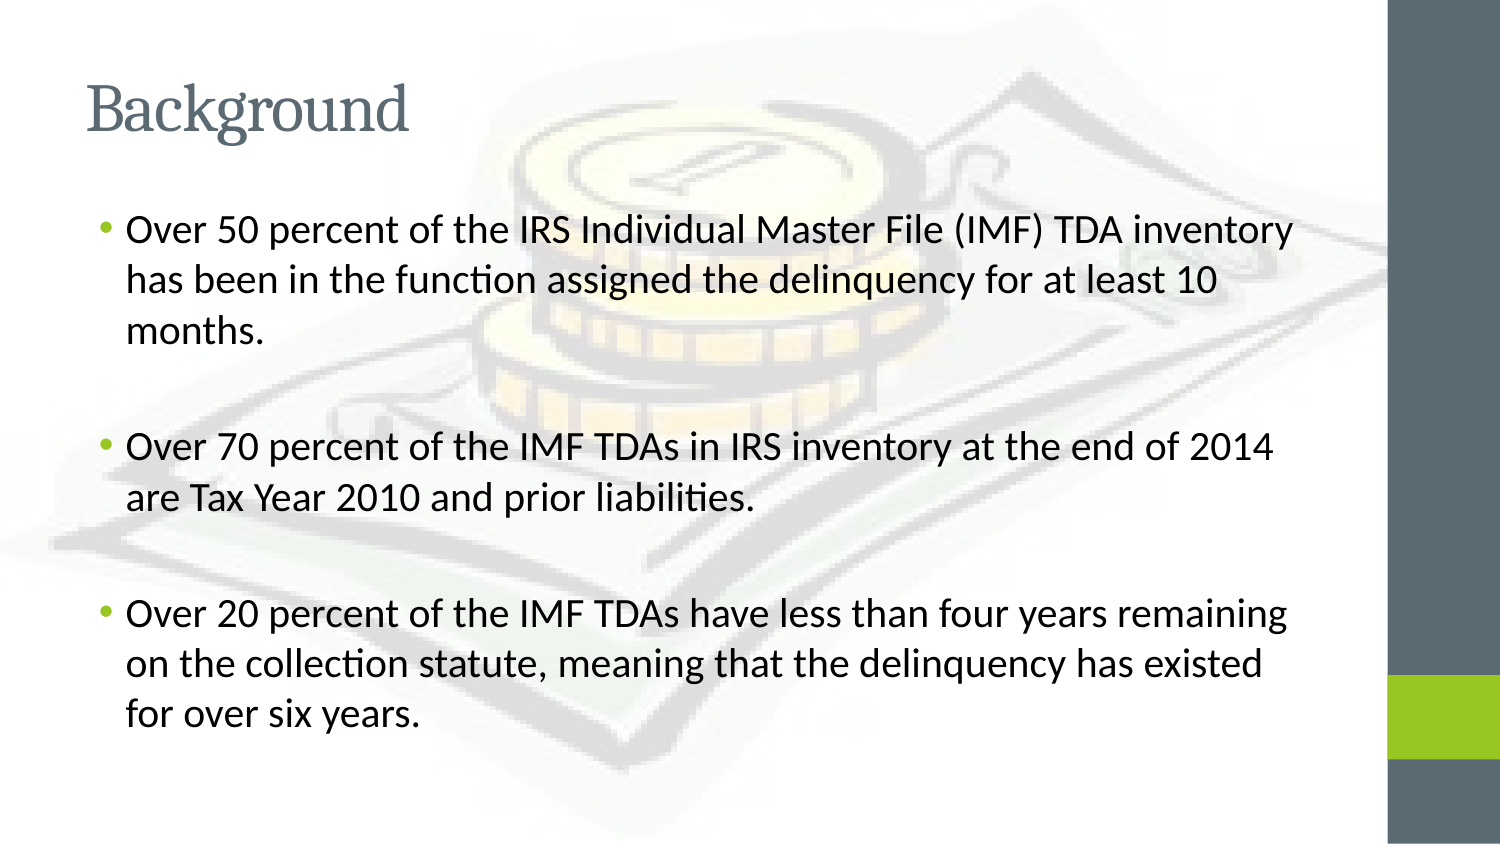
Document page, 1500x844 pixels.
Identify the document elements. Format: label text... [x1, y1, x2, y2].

list Over 50 percent of the IRS Individual Master File (IMF) TDA inventory has been in the function assigned the delinquency for at least 10 months. Over 70 percent of the IMF TDAs in IRS inventory at the end of 2014 are Tax Year 2010 and prior liabilities. Over 20 percent of the IMF TDAs have less than four years remaining on the collection statute, meaning that the delinquency has existed for over six years. [75, 196, 1325, 788]
title Background [75, 33, 1325, 175]
